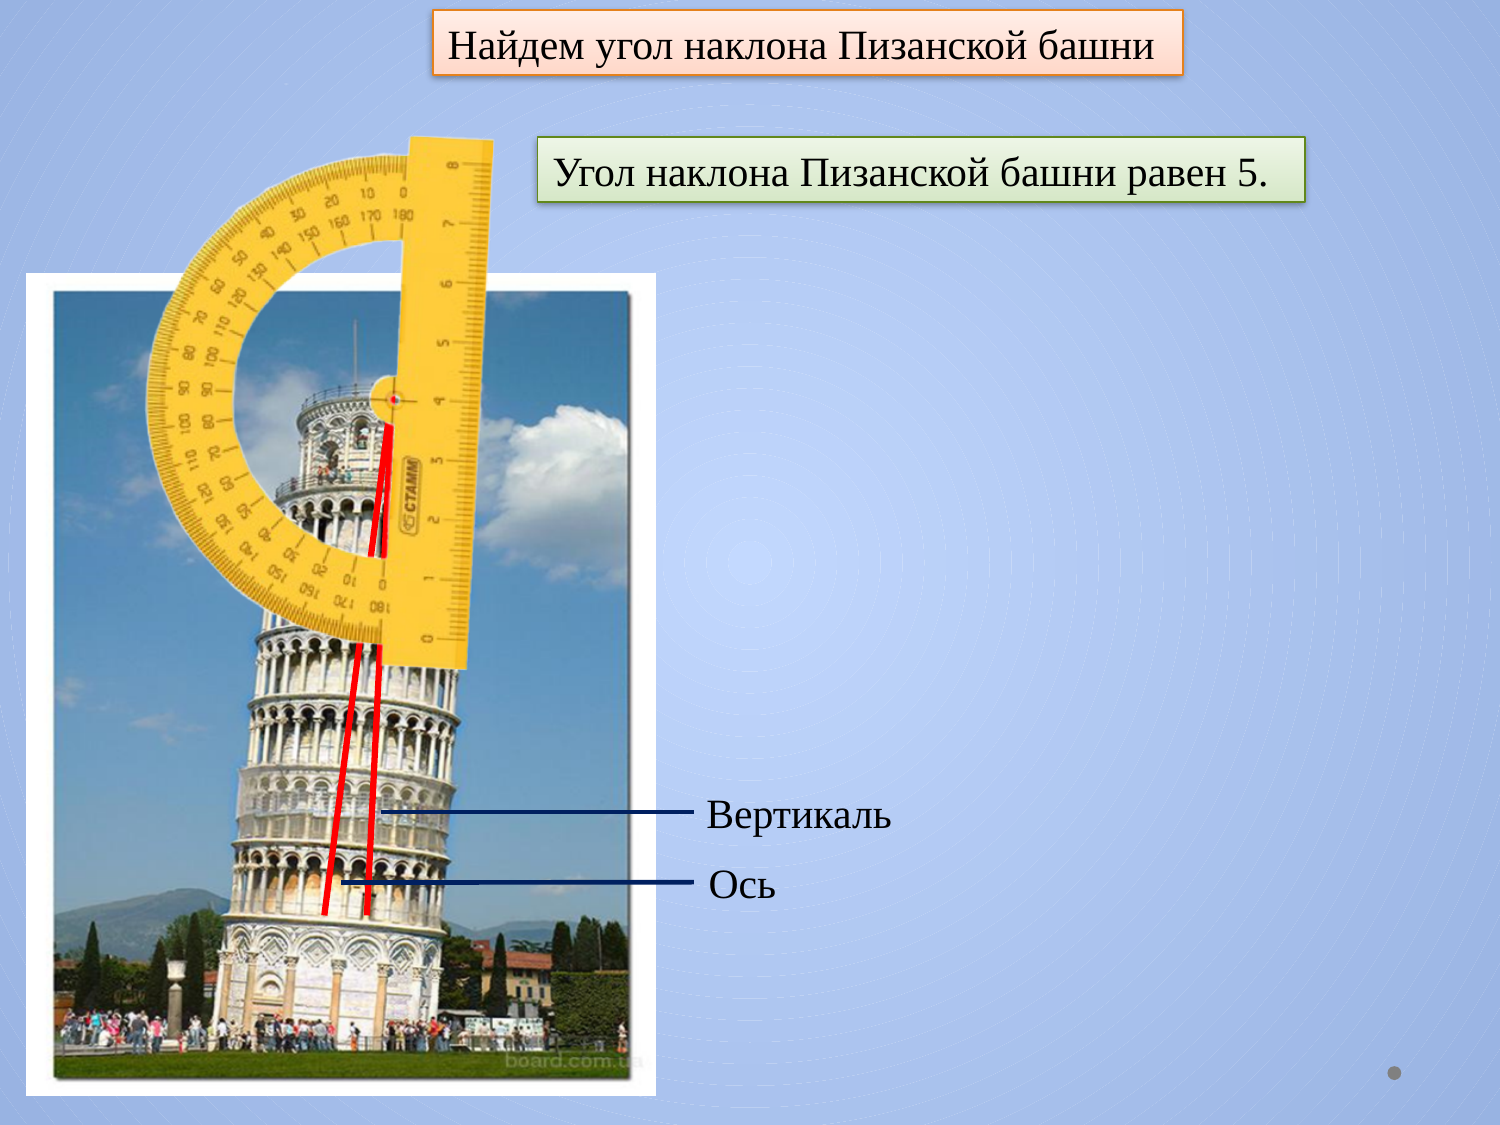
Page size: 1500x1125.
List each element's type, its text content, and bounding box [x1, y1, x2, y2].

picture [21, 78, 656, 1096]
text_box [324, 387, 925, 916]
text_box Найдем угол наклона Пизанской башни [432, 9, 1184, 76]
